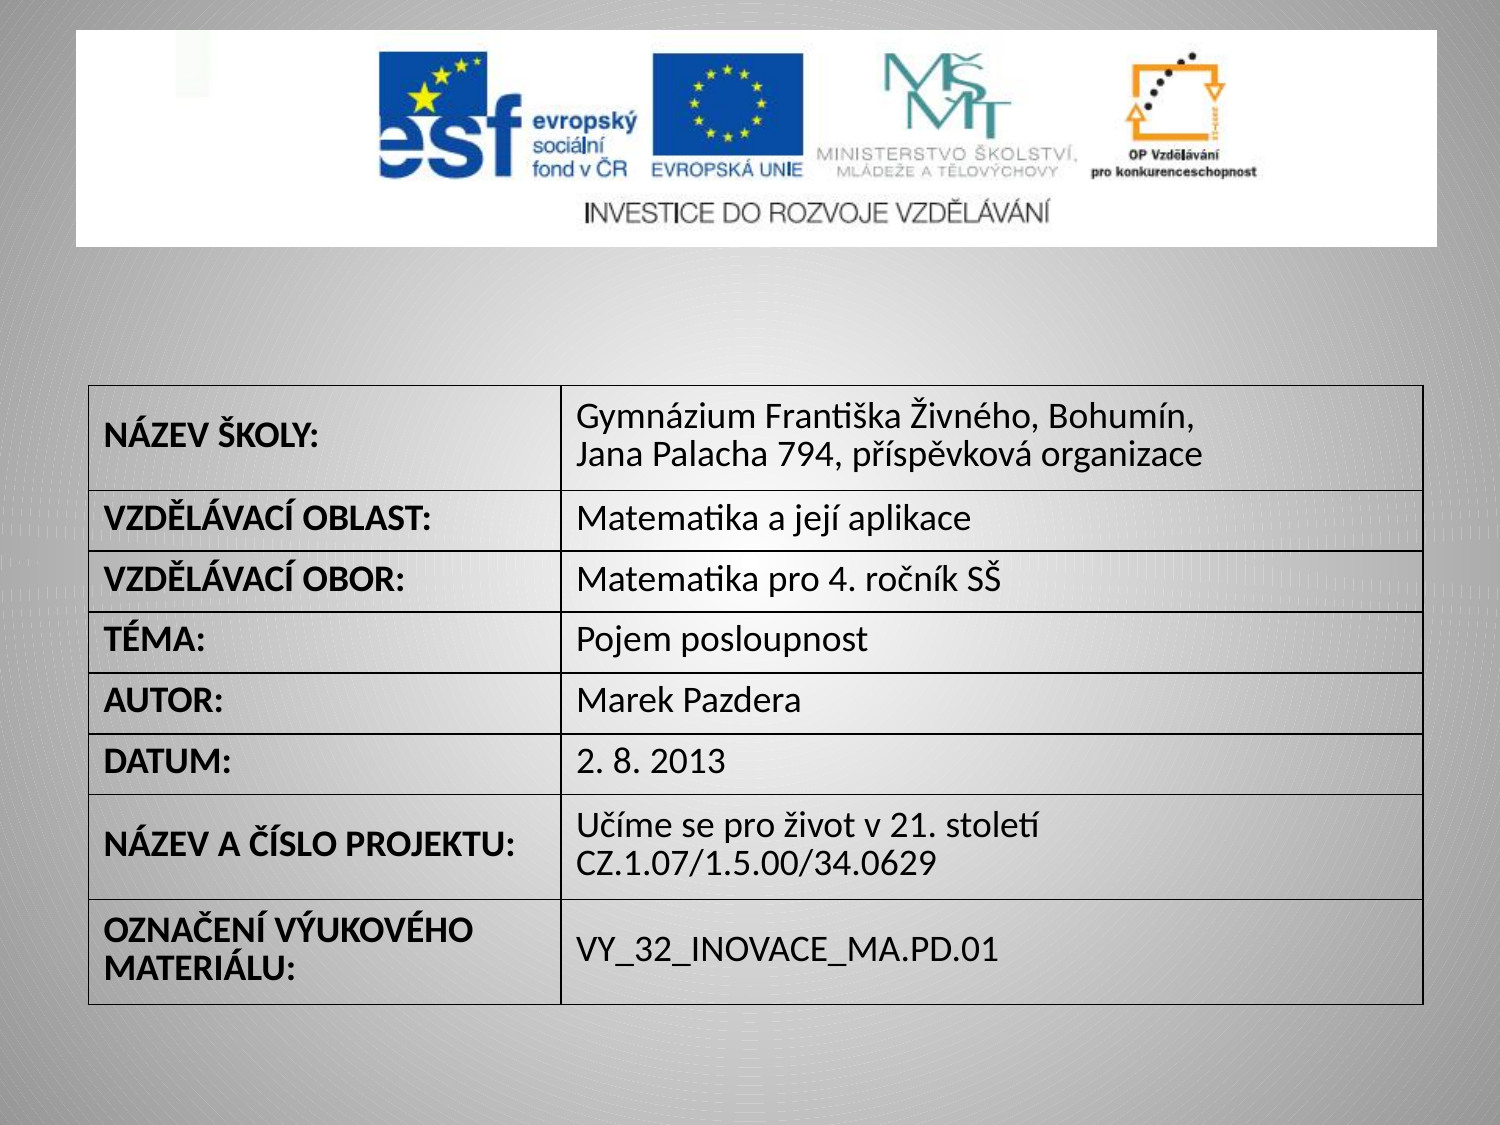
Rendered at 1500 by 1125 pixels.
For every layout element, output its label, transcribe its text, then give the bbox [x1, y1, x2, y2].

table_cell VY_32_INOVACE_MA.PD.01 [562, 900, 1422, 1004]
table_cell Matematika pro 4. ročník SŠ [562, 552, 1422, 611]
table_cell DATUM: [89, 735, 560, 794]
table_header NÁZEV ŠKOLY: [89, 386, 560, 490]
table_cell VZDĚLÁVACÍ OBOR: [89, 552, 560, 611]
picture [76, 30, 1437, 247]
table_cell Učíme se pro život v 21. století CZ.1.07/1.5.00/34.0629 [562, 795, 1422, 899]
table_header Gymnázium Františka Živného, Bohumín, Jana Palacha 794, příspěvková organizace [562, 386, 1422, 490]
table_cell Matematika a její aplikace [562, 491, 1422, 550]
table_cell Pojem posloupnost [562, 613, 1422, 672]
table_cell TÉMA: [89, 613, 560, 672]
table_cell 2. 8. 2013 [562, 735, 1422, 794]
table_cell NÁZEV A ČÍSLO PROJEKTU: [89, 795, 560, 899]
table_cell VZDĚLÁVACÍ OBLAST: [89, 491, 560, 550]
table_cell AUTOR: [89, 674, 560, 733]
table_cell OZNAČENÍ VÝUKOVÉHO MATERIÁLU: [89, 900, 560, 1004]
table_cell Marek Pazdera [562, 674, 1422, 733]
